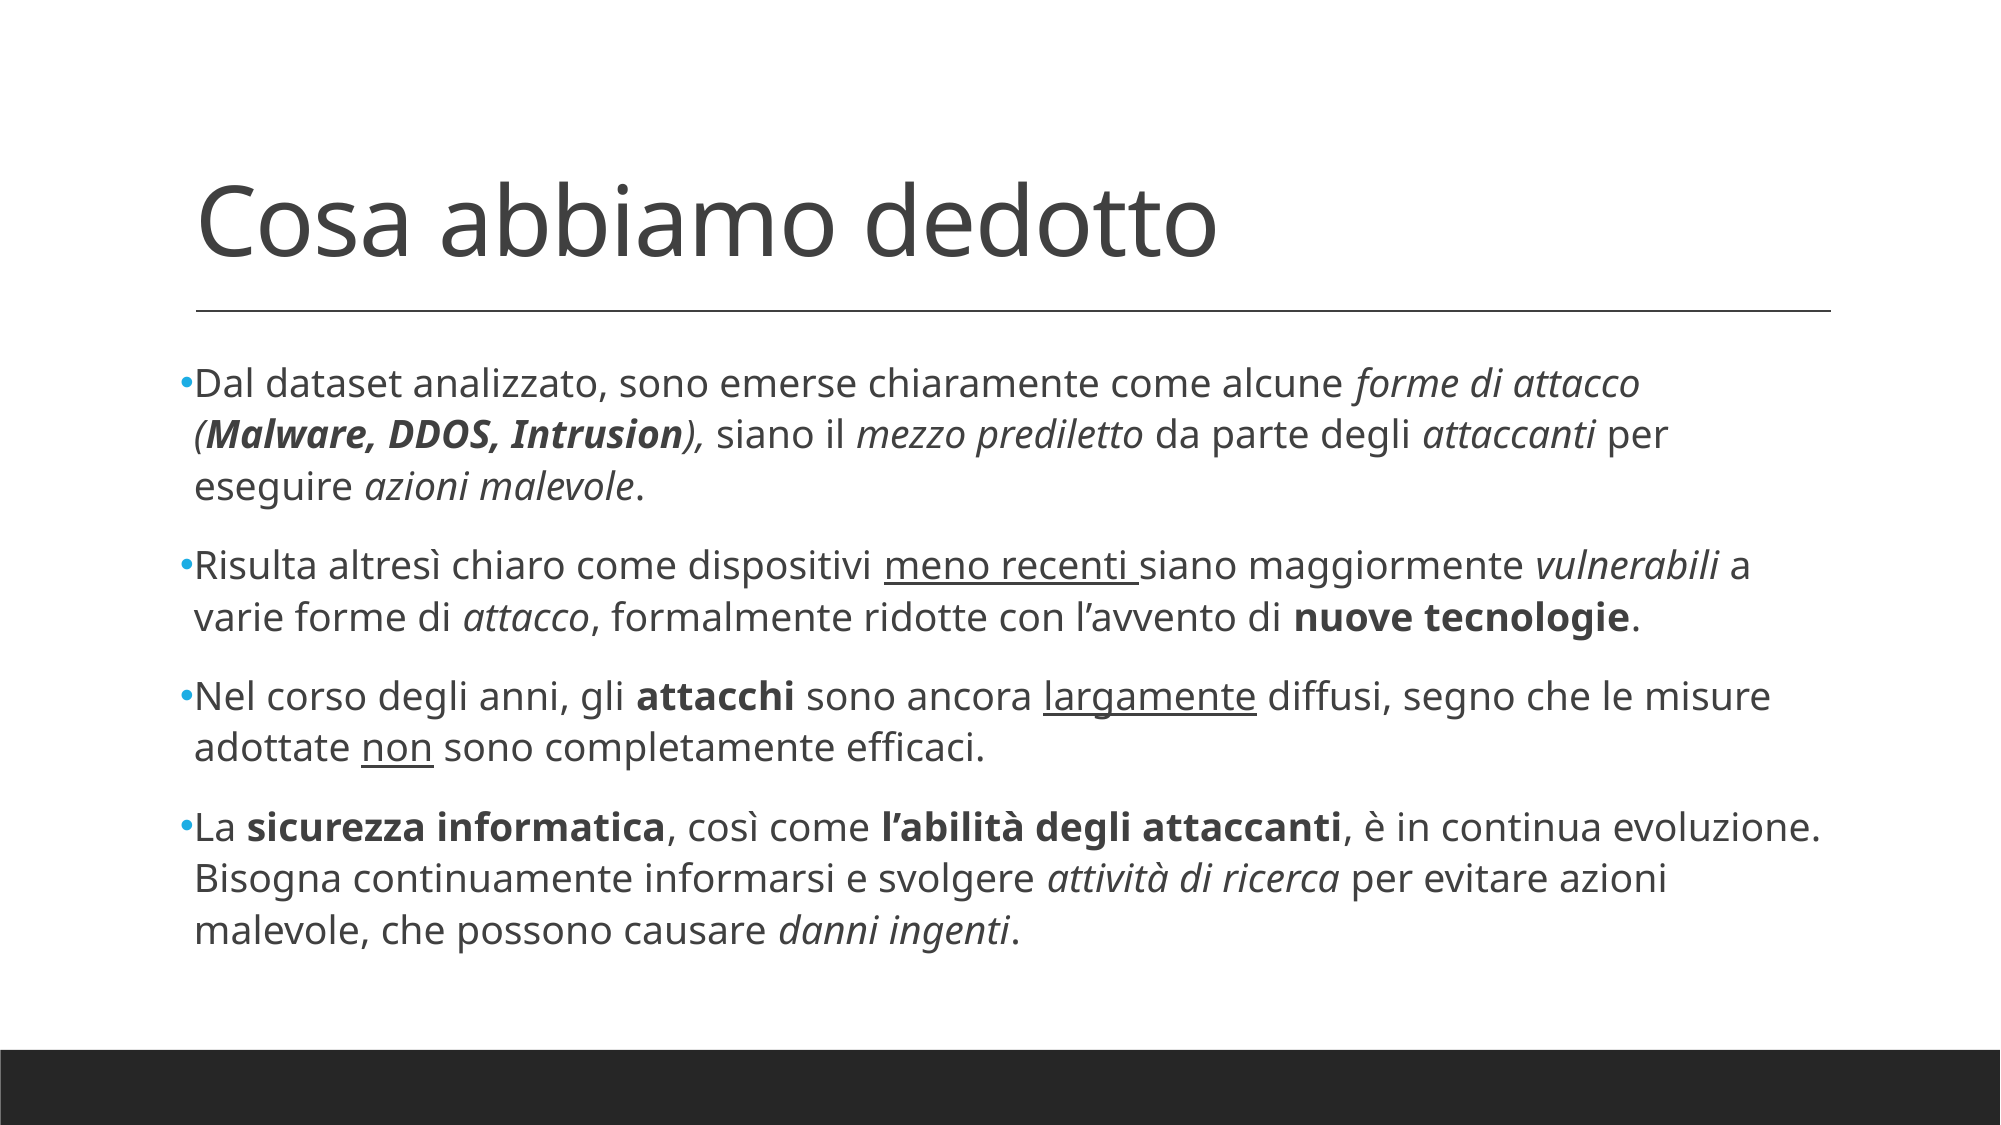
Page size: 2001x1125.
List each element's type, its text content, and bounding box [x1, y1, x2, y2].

title Cosa abbiamo dedotto [180, 47, 1830, 285]
list Dal dataset analizzato, sono emerse chiaramente come alcune forme di attacco (Malware, DDOS, Intrusion), siano il mezzo prediletto da parte degli attaccanti per eseguire azioni malevole. Risulta altresì chiaro come dispositivi meno recenti siano maggiormente vulnerabili a varie forme di attacco, formalmente ridotte con l’avvento di nuove tecnologie. Nel corso degli anni, gli attacchi sono ancora largamente diffusi, segno che le misure adottate non sono completamente efficaci. La sicurezza informatica, così come l’abilità degli attaccanti, è in continua evoluzione. Bisogna continuamente informarsi e svolgere attività di ricerca per evitare azioni malevole, che possono causare danni ingenti. [180, 345, 1830, 963]
